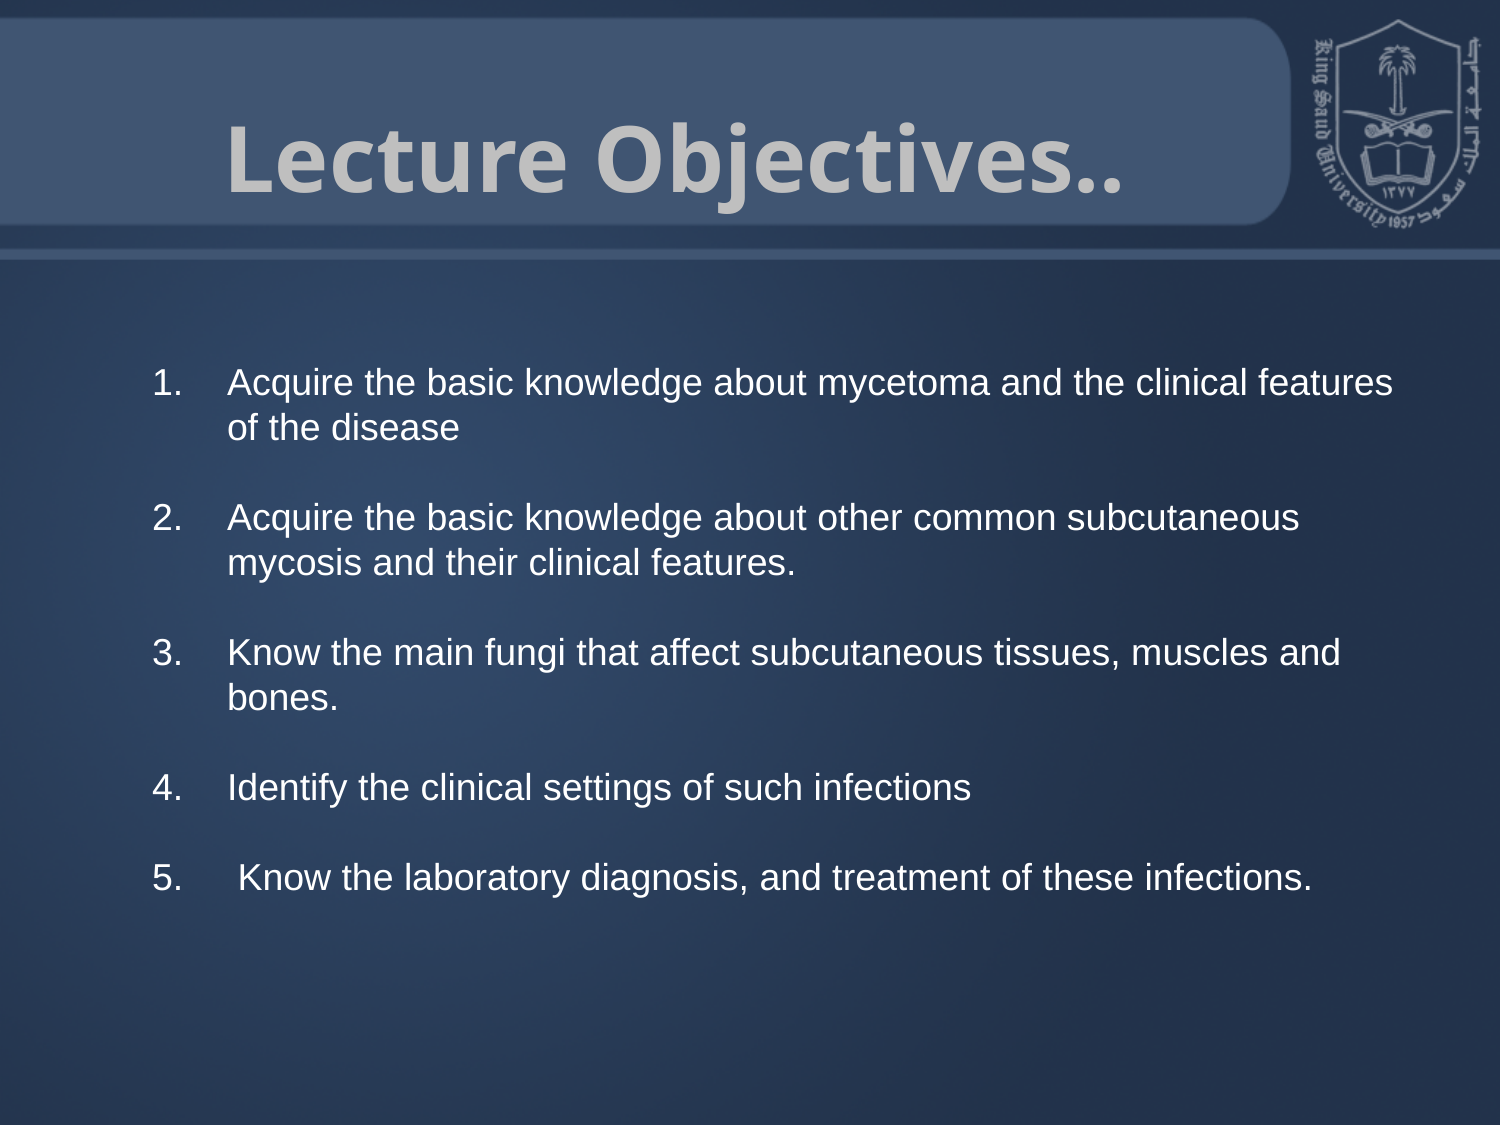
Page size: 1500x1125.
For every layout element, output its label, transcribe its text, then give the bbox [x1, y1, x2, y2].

text_box Acquire the basic knowledge about mycetoma and the clinical features of the disease Acquire the basic knowledge about other common subcutaneous mycosis and their clinical features. Know the main fungi that affect subcutaneous tissues, muscles and bones. Identify the clinical settings of such infections Know the laboratory diagnosis, and treatment of these infections. [137, 350, 1413, 951]
text_box Lecture Objectives.. [0, 62, 1350, 250]
picture [0, 0, 1500, 1125]
text_box [62, 24, 1413, 213]
